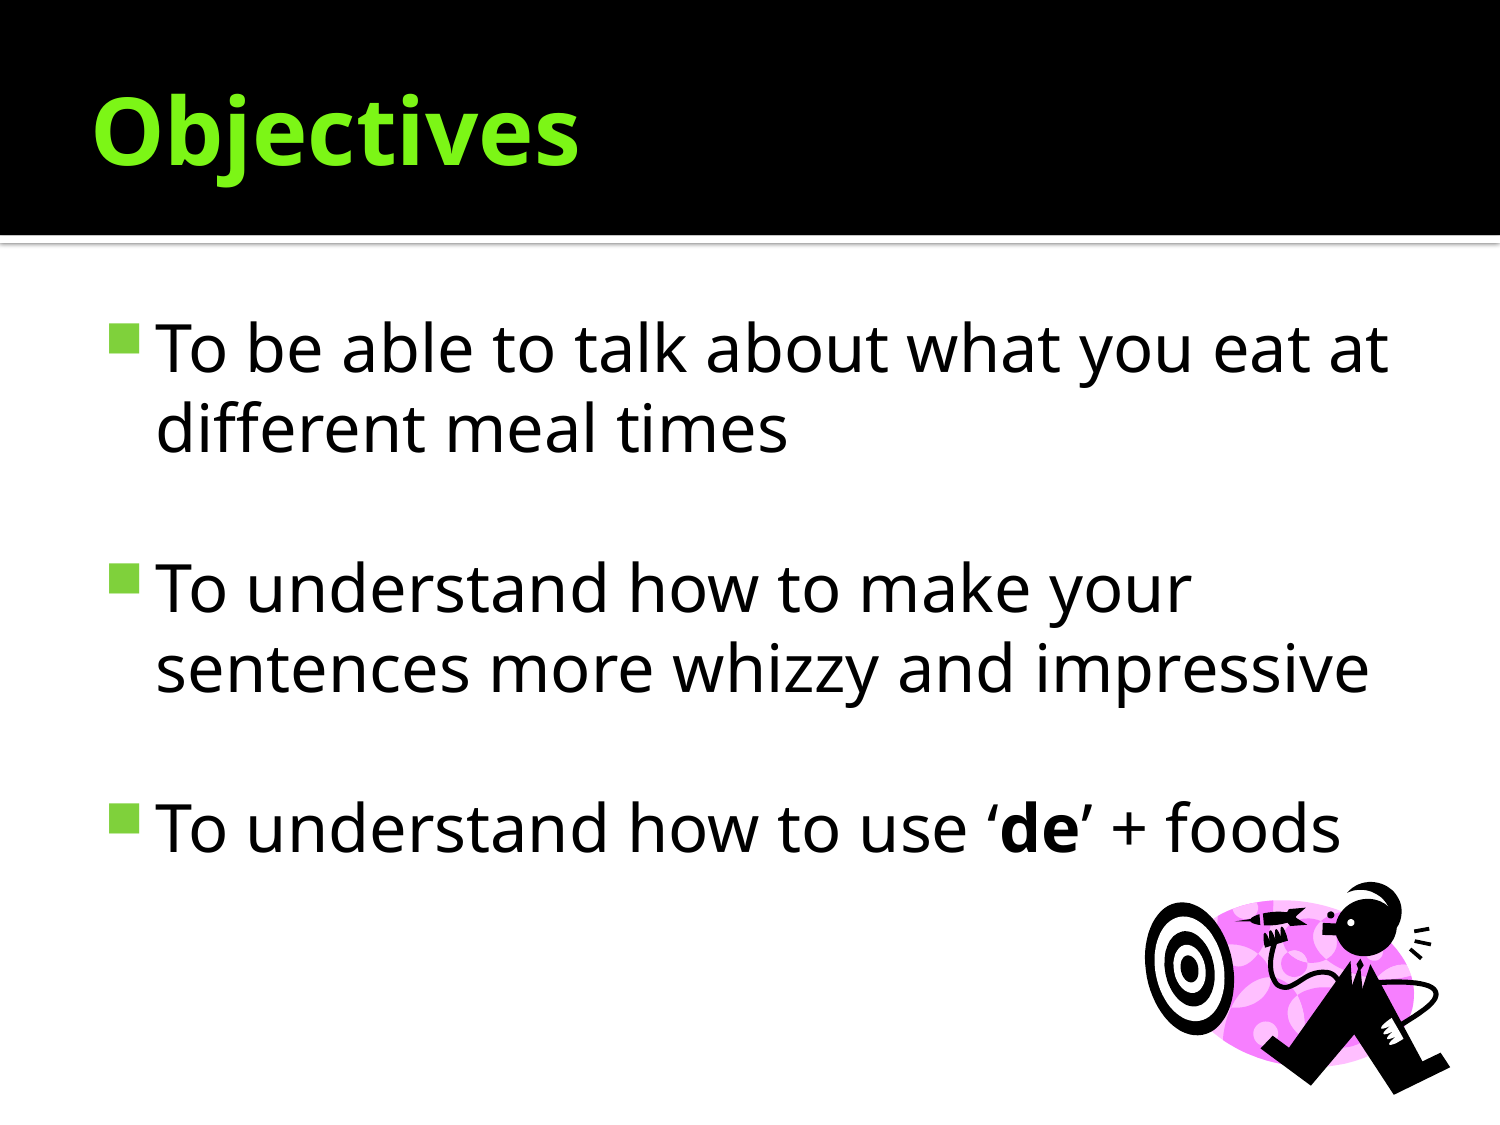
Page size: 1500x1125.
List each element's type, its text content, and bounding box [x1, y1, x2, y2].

picture [1139, 881, 1451, 1095]
list To be able to talk about what you eat at different meal times To understand how to make your sentences more whizzy and impressive To understand how to use ‘de’ + foods [74, 290, 1426, 1051]
title Objectives [75, 25, 1425, 231]
